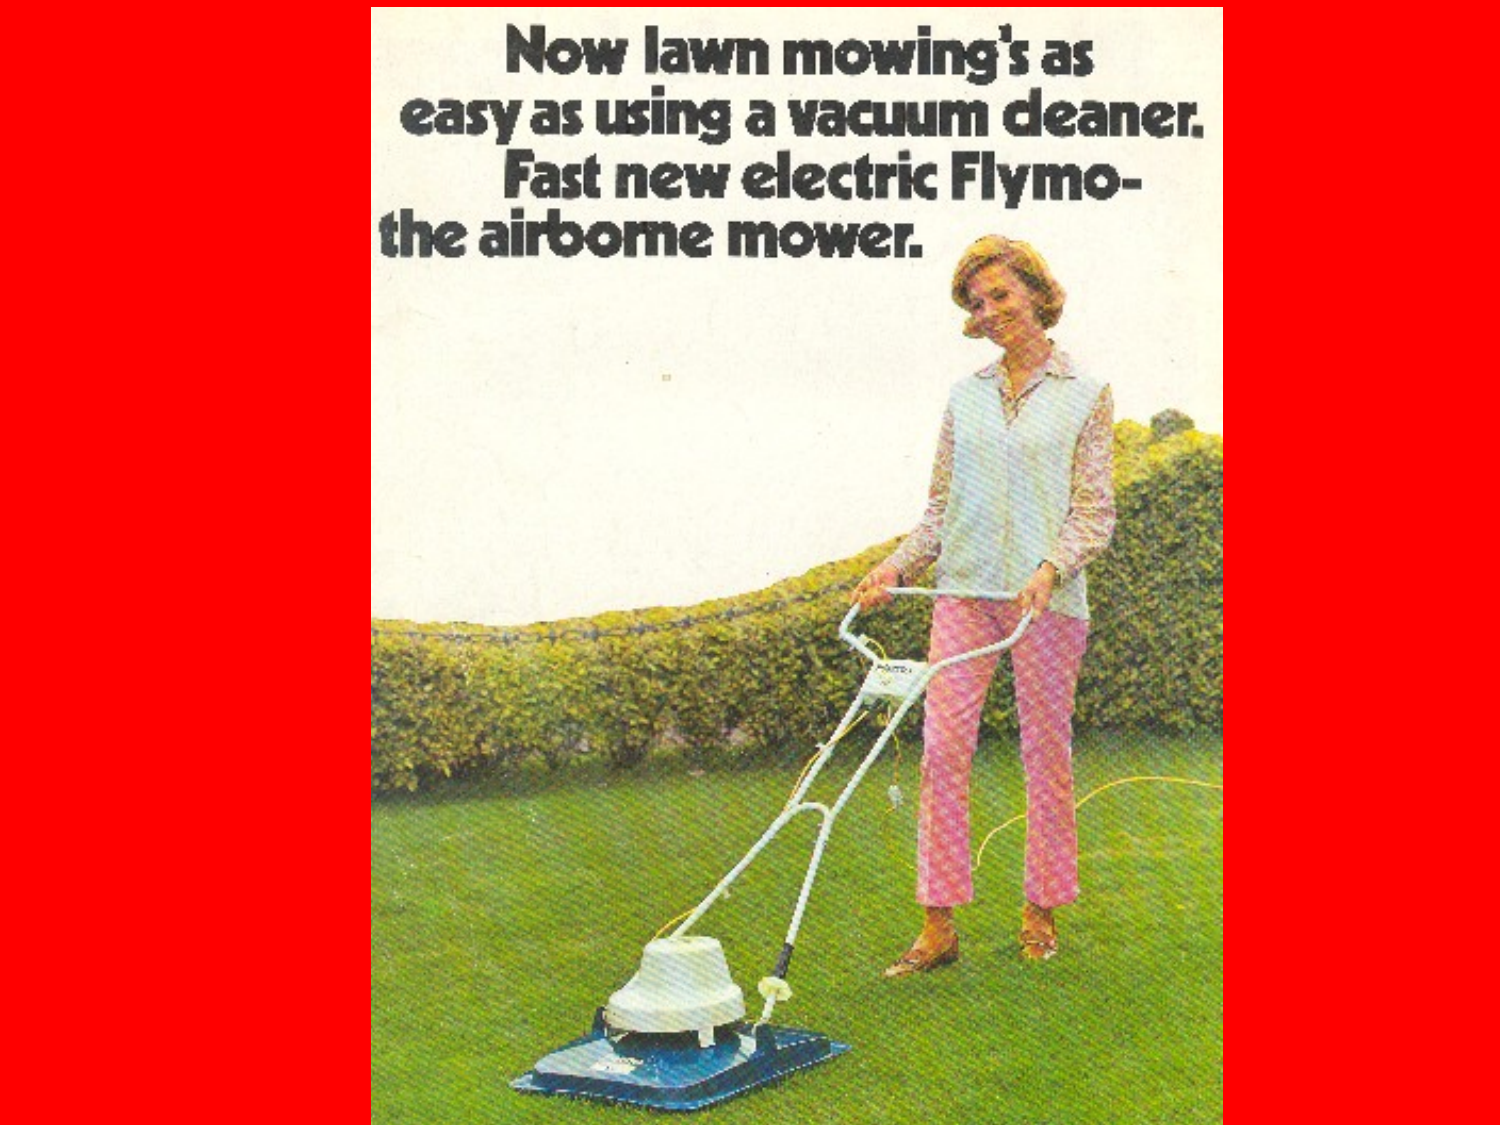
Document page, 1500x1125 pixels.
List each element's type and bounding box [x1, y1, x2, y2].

list [371, 7, 1223, 1125]
